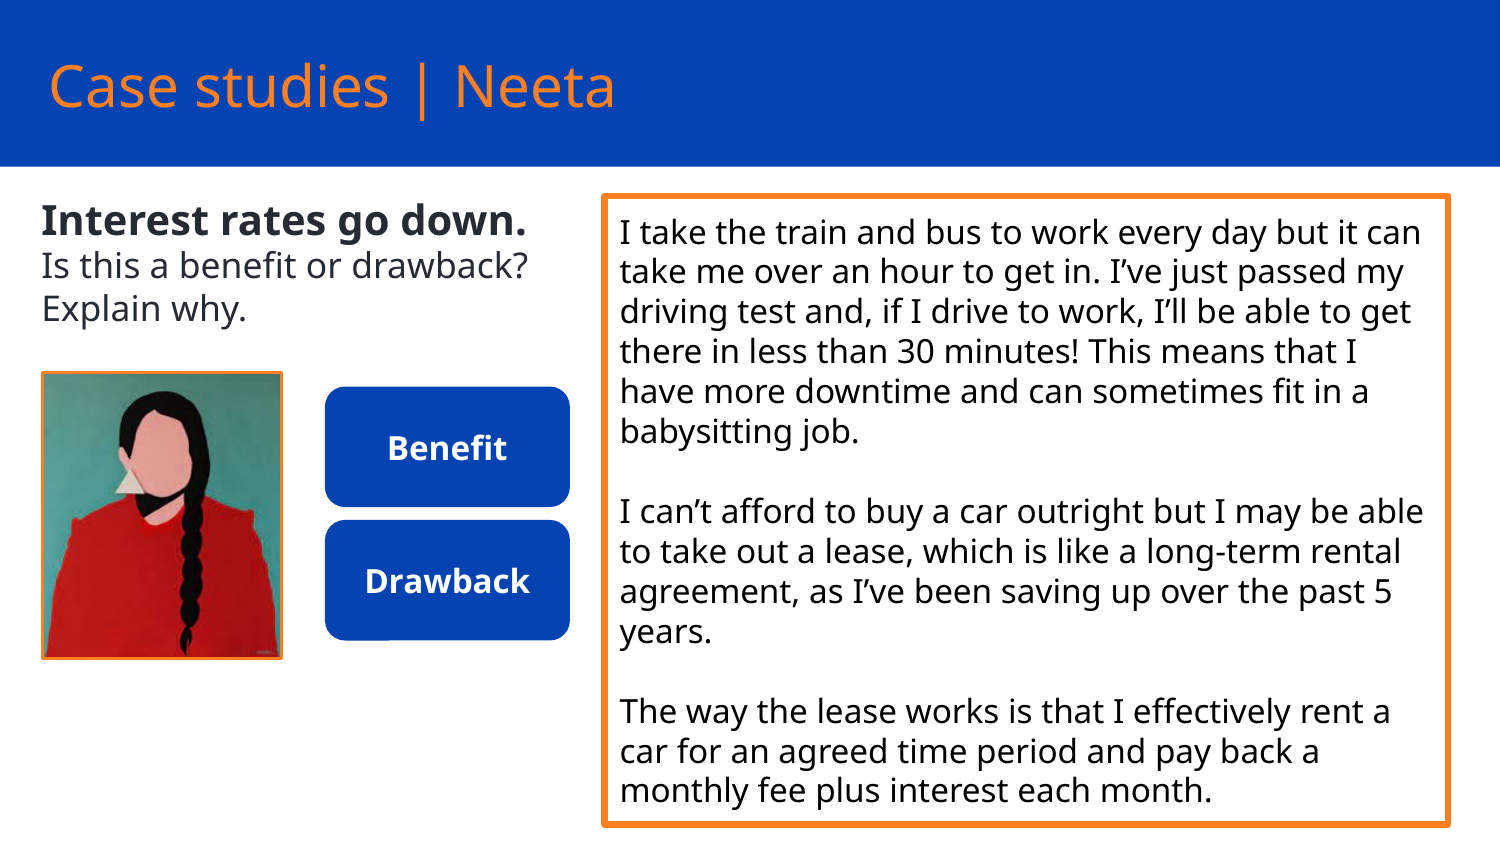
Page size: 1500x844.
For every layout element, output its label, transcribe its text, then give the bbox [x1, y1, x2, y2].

text_box I take the train and bus to work every day but it can take me over an hour to get in. I’ve just passed my driving test and, if I drive to work, I’ll be able to get there in less than 30 minutes! This means that I have more downtime and can sometimes fit in a babysitting job. I can’t afford to buy a car outright but I may be able to take out a lease, which is like a long-term rental agreement, as I’ve been saving up over the past 5 years. The way the lease works is that I effectively rent a car for an agreed time period and pay back a monthly fee plus interest each month. [604, 195, 1449, 825]
text_box Benefit [324, 386, 570, 508]
text_box [1258, 704, 1485, 838]
text_box Case studies | Neeta [34, 41, 1346, 127]
text_box Drawback [324, 519, 570, 641]
picture [43, 373, 281, 658]
text_box Interest rates go down. Is this a benefit or drawback? Explain why. [26, 178, 1456, 344]
